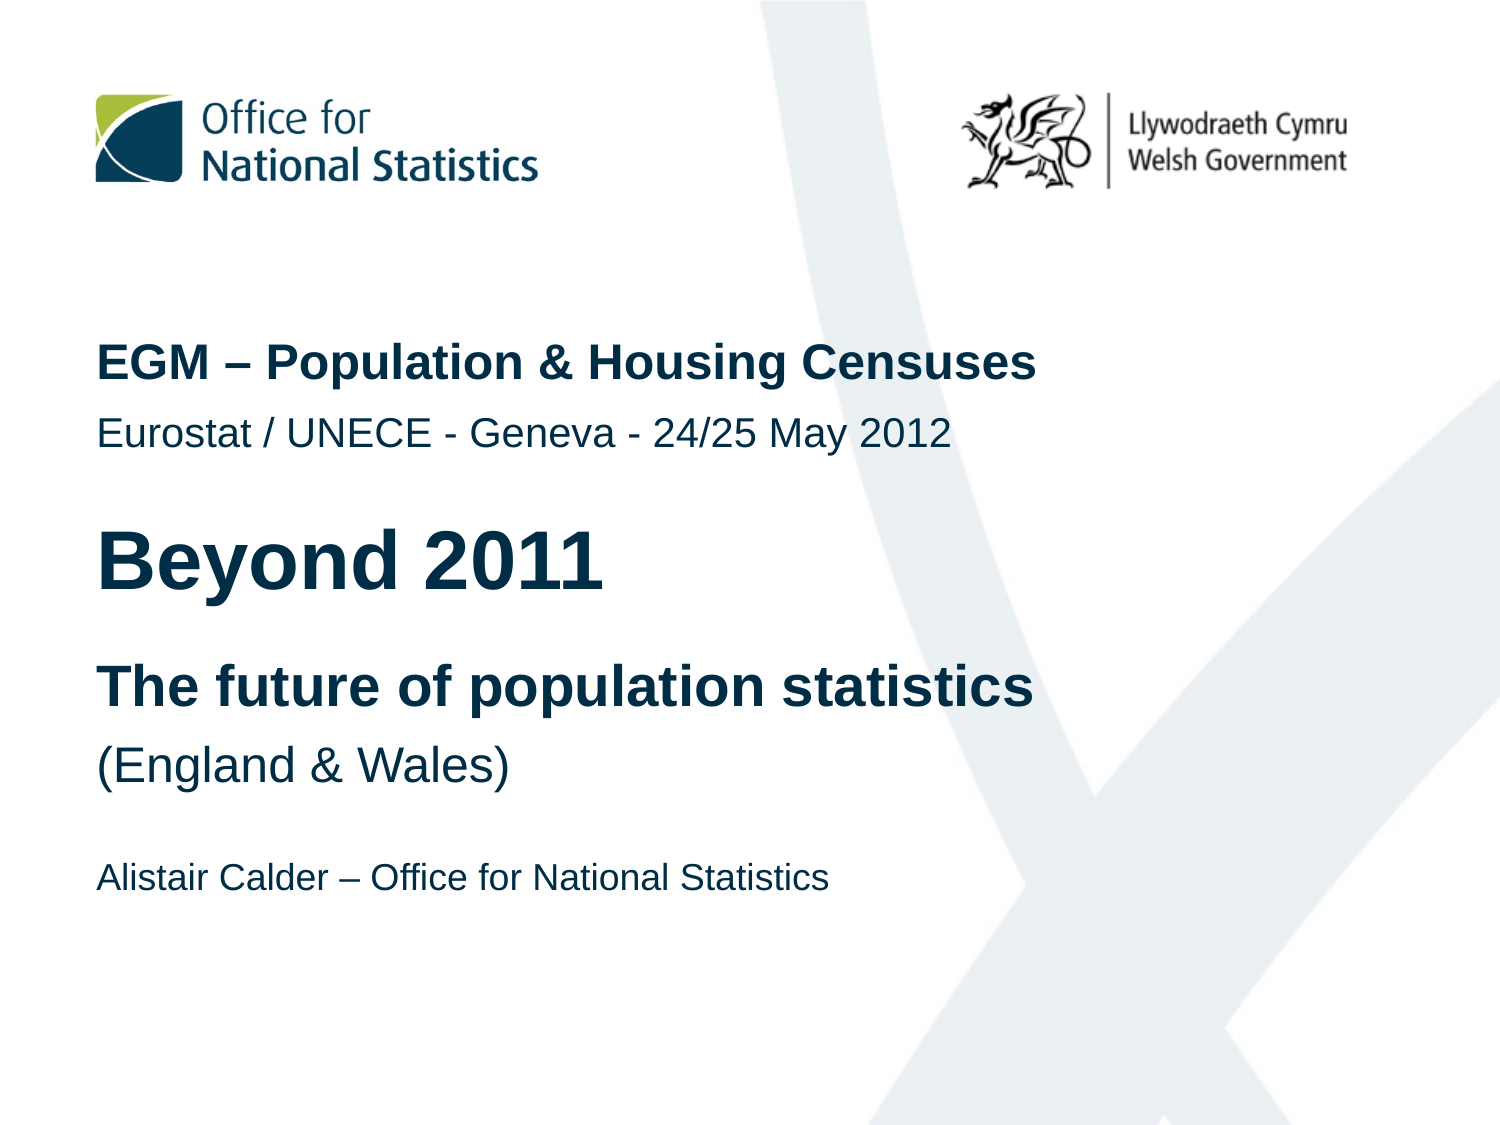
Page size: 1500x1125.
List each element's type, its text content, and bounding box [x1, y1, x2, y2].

subtitle EGM – Population & Housing Censuses Eurostat / UNECE - Geneva - 24/25 May 2012 Beyond 2011 The future of population statistics (England & Wales) Alistair Calder – Office for National Statistics [80, 321, 1365, 610]
picture [0, 0, 1500, 1125]
